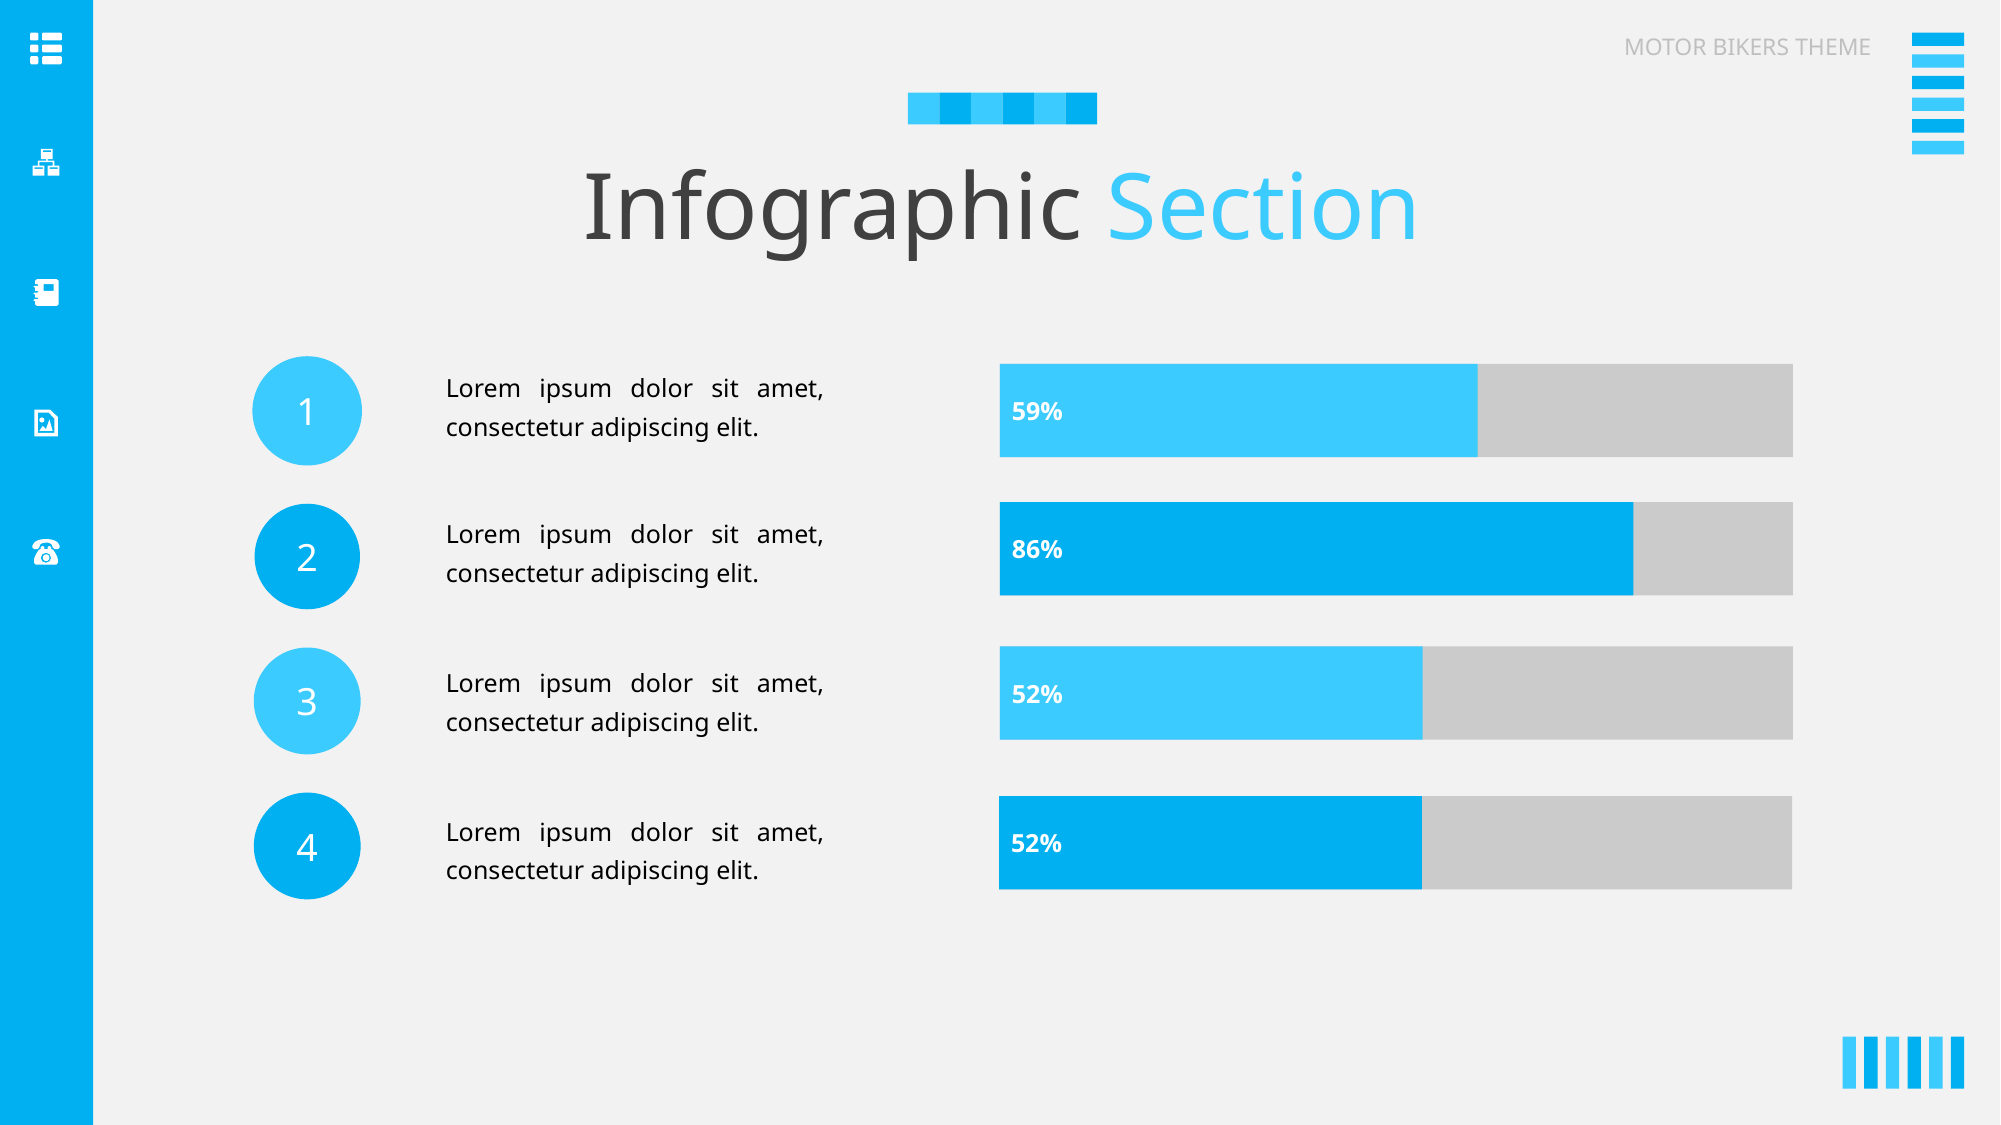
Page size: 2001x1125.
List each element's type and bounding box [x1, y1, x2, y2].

text_box [0, 0, 1965, 1125]
text_box [907, 92, 1098, 125]
